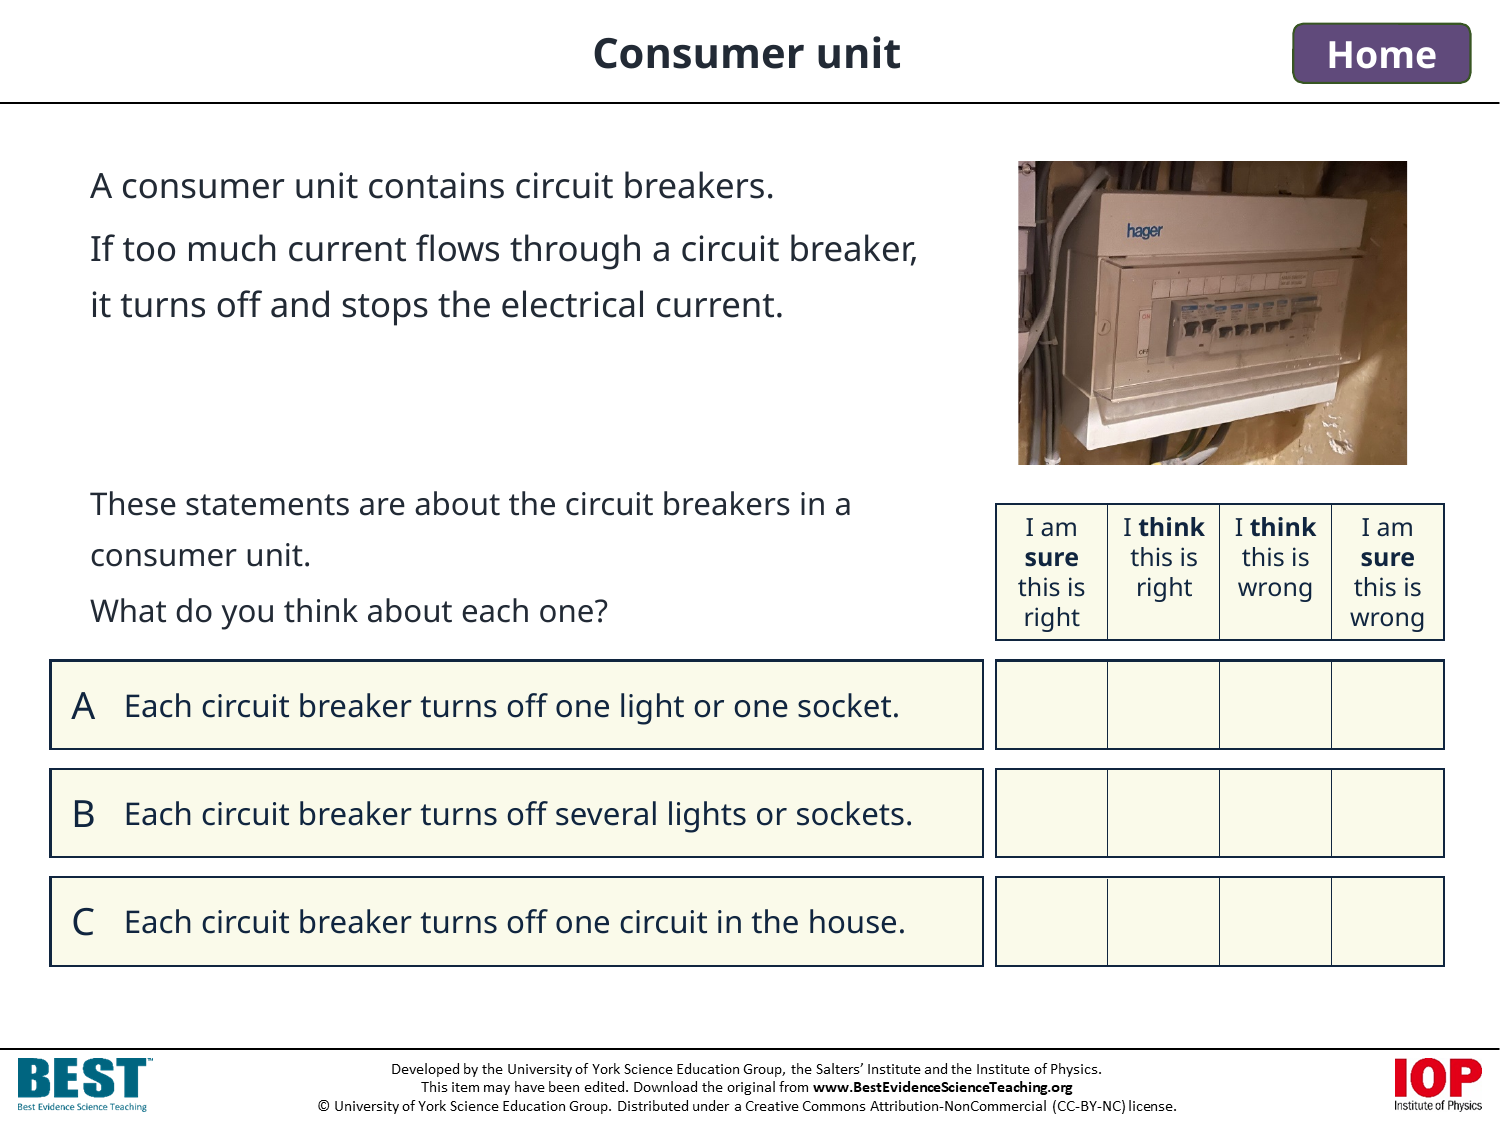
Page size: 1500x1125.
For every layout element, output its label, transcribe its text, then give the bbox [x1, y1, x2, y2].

picture [0, 102, 1500, 1125]
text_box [995, 768, 1444, 859]
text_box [995, 503, 1444, 642]
text_box Consumer unit [23, 4, 1471, 99]
text_box Home [1292, 22, 1472, 84]
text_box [995, 876, 1444, 968]
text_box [995, 660, 1444, 750]
